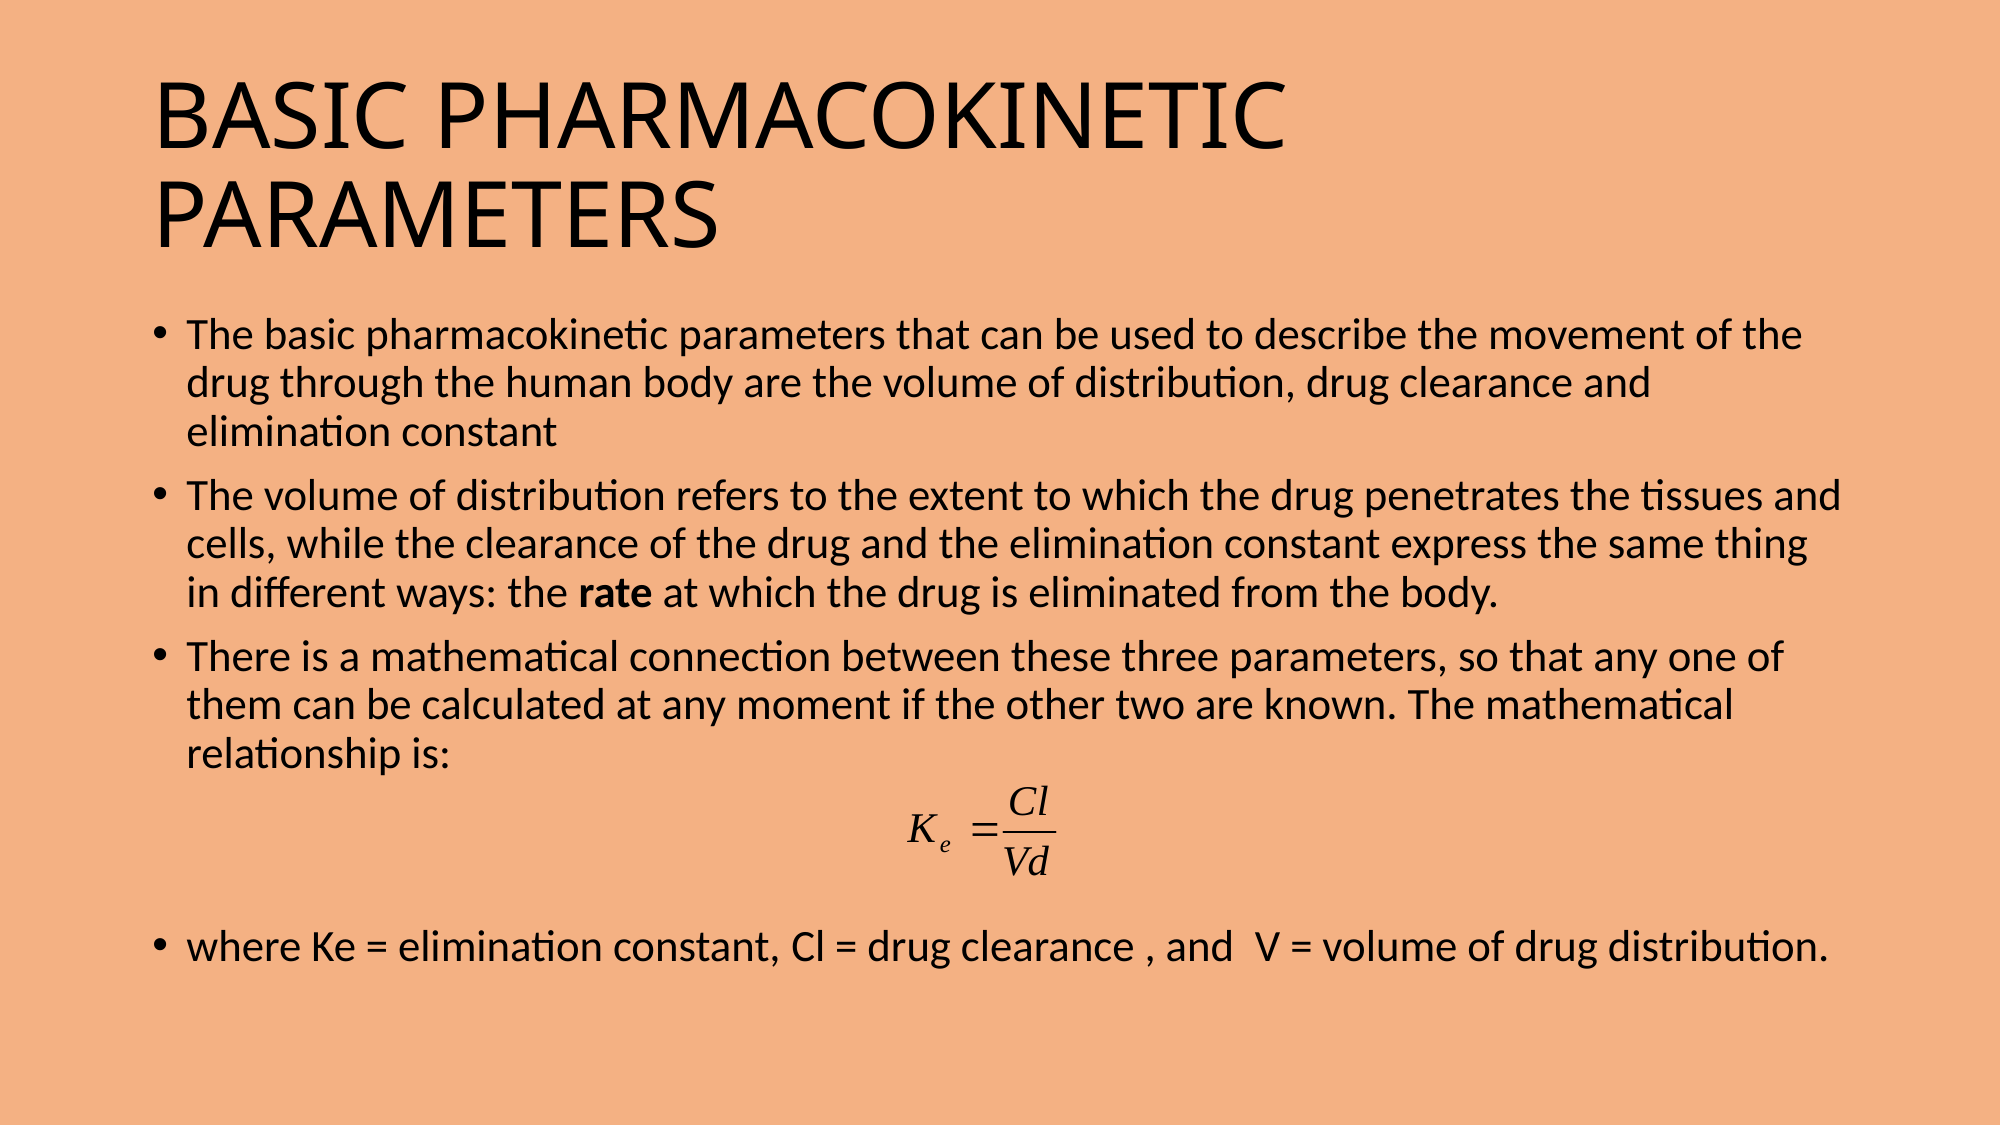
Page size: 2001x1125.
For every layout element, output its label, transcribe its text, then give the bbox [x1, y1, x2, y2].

title BASIC PHARMACOKINETIC PARAMETERS [137, 59, 1863, 278]
list The basic pharmacokinetic parameters that can be used to describe the movement of the drug through the human body are the volume of distribution, drug clearance and elimination constant The volume of distribution refers to the extent to which the drug penetrates the tissues and cells, while the clearance of the drug and the elimination constant express the same thing in different ways: the rate at which the drug is eliminated from the body. There is a mathematical connection between these three parameters, so that any one of them can be calculated at any moment if the other two are known. The mathematical relationship is: where Ke = elimination constant, Cl = drug clearance , and V = volume of drug distribution. [137, 303, 1863, 1017]
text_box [899, 775, 1064, 885]
